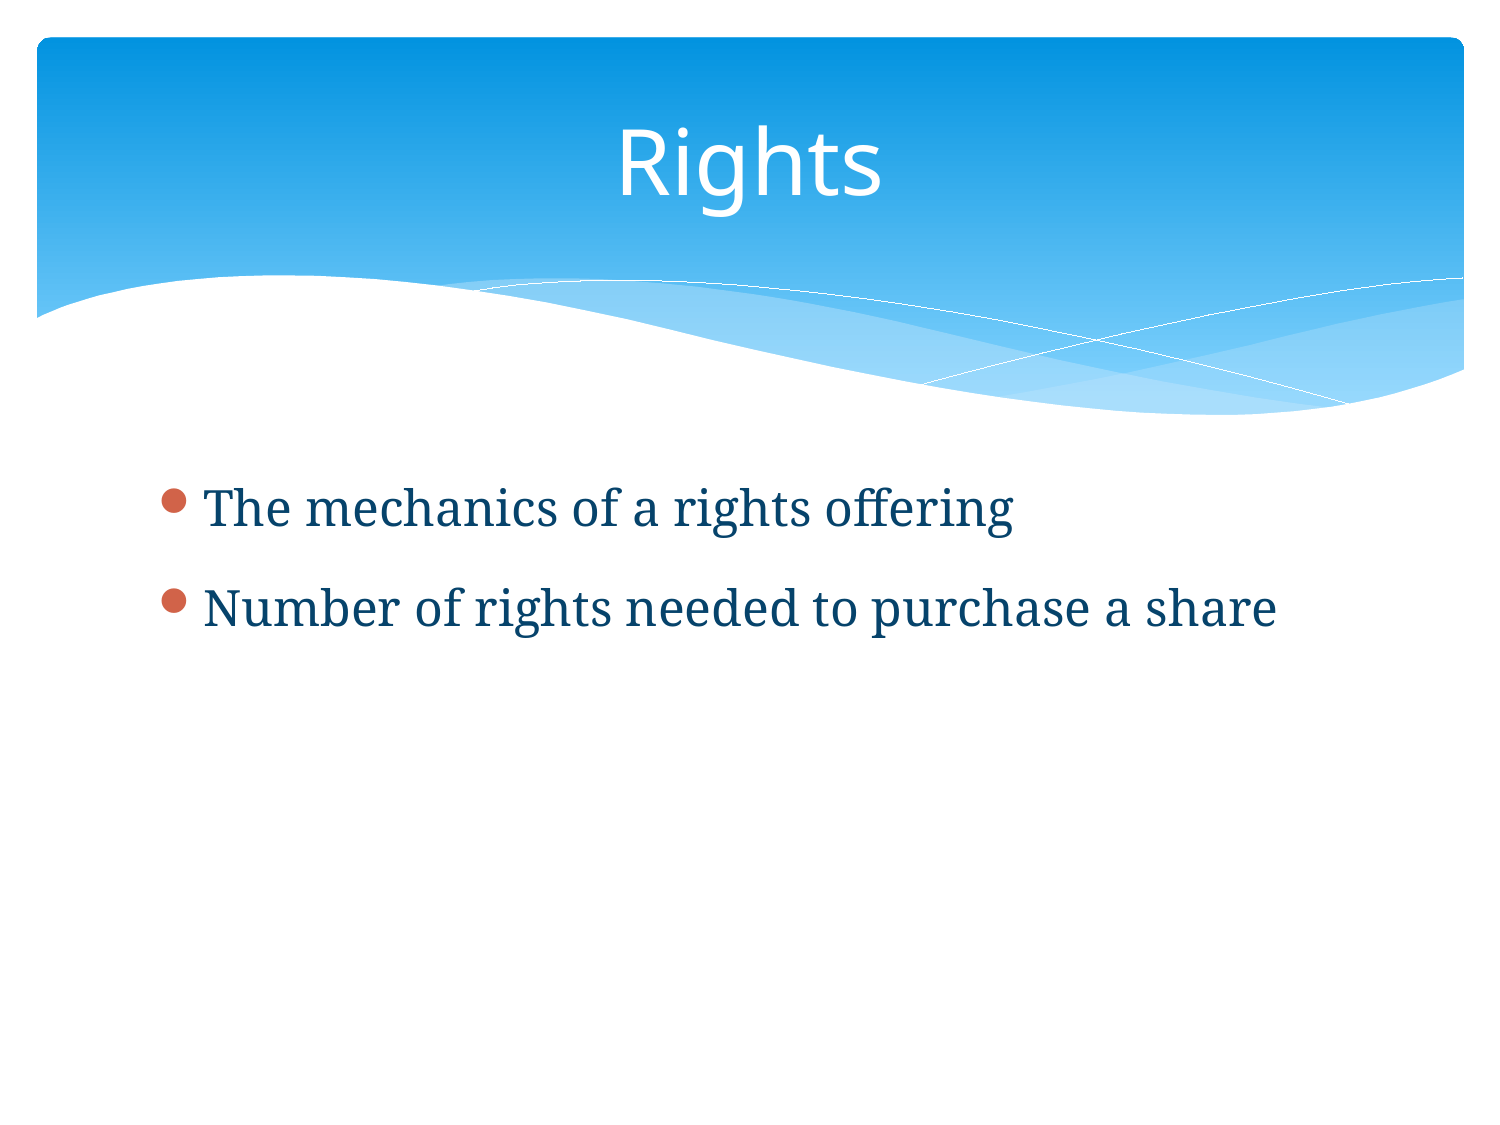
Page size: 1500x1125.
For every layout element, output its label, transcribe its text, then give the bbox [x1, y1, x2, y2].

title Rights [75, 55, 1425, 261]
list The mechanics of a rights offering Number of rights needed to purchase a share [143, 438, 1359, 1005]
